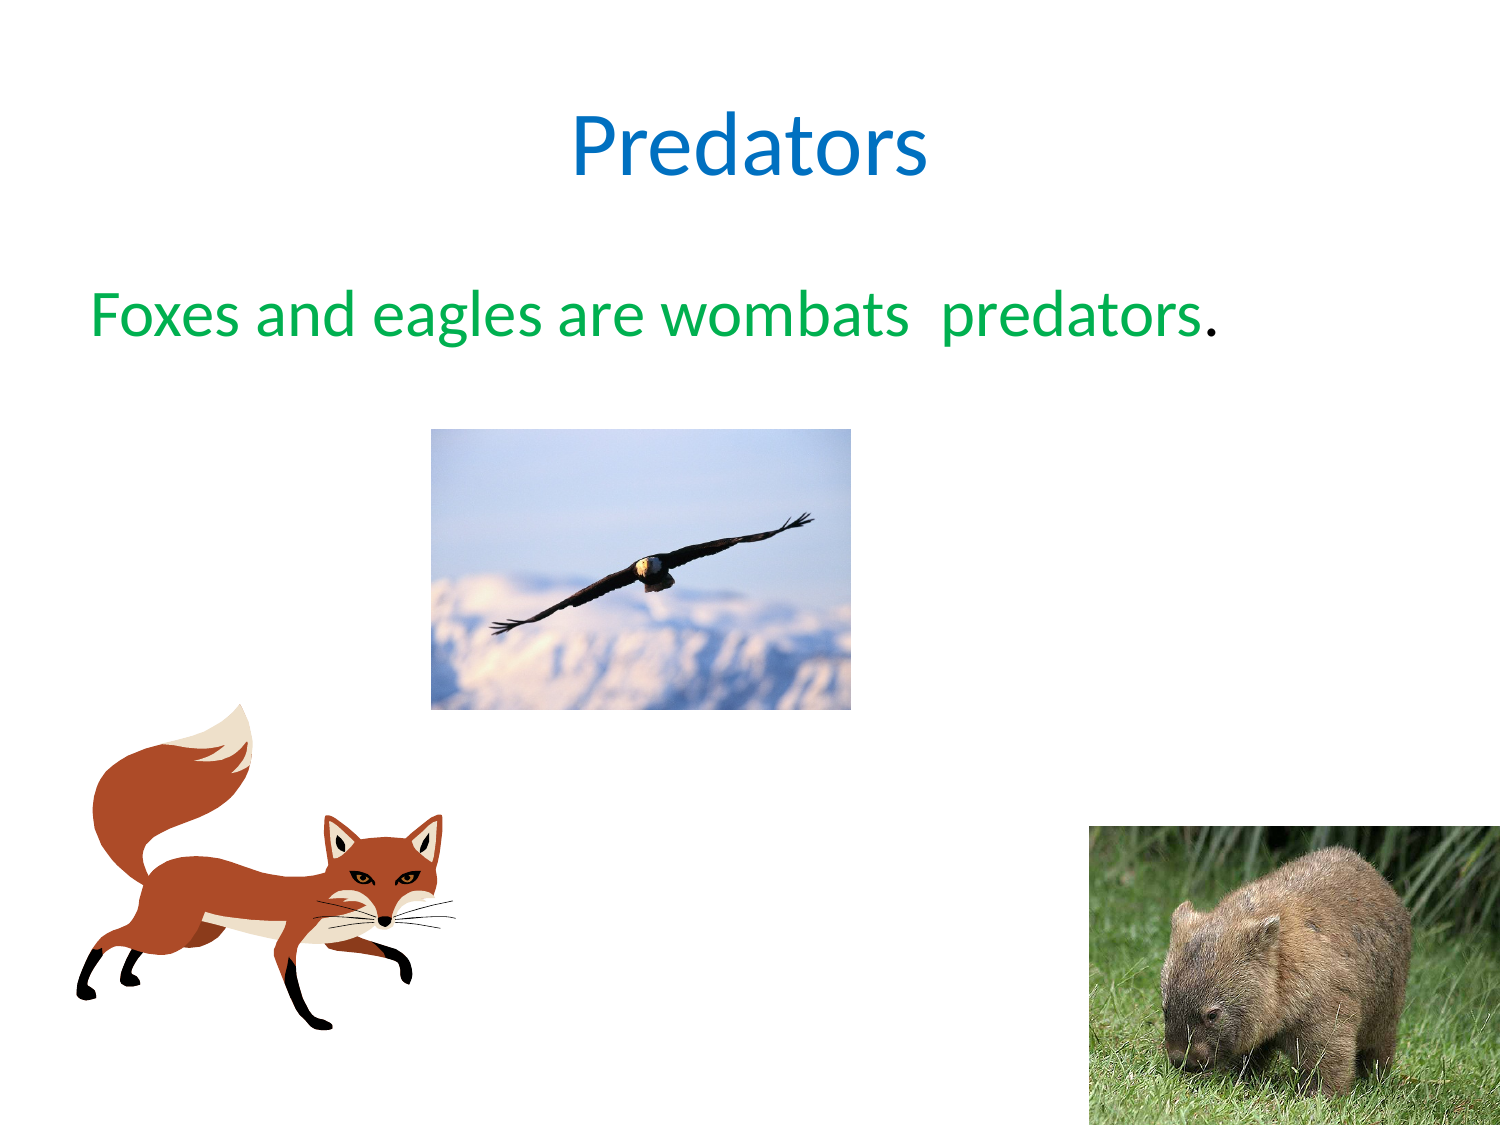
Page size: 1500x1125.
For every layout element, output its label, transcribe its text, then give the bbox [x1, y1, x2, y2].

picture [76, 429, 851, 1031]
title Predators [75, 45, 1425, 233]
list Foxes and eagles are wombats predators. [75, 262, 1425, 1005]
picture [1088, 826, 1500, 1125]
